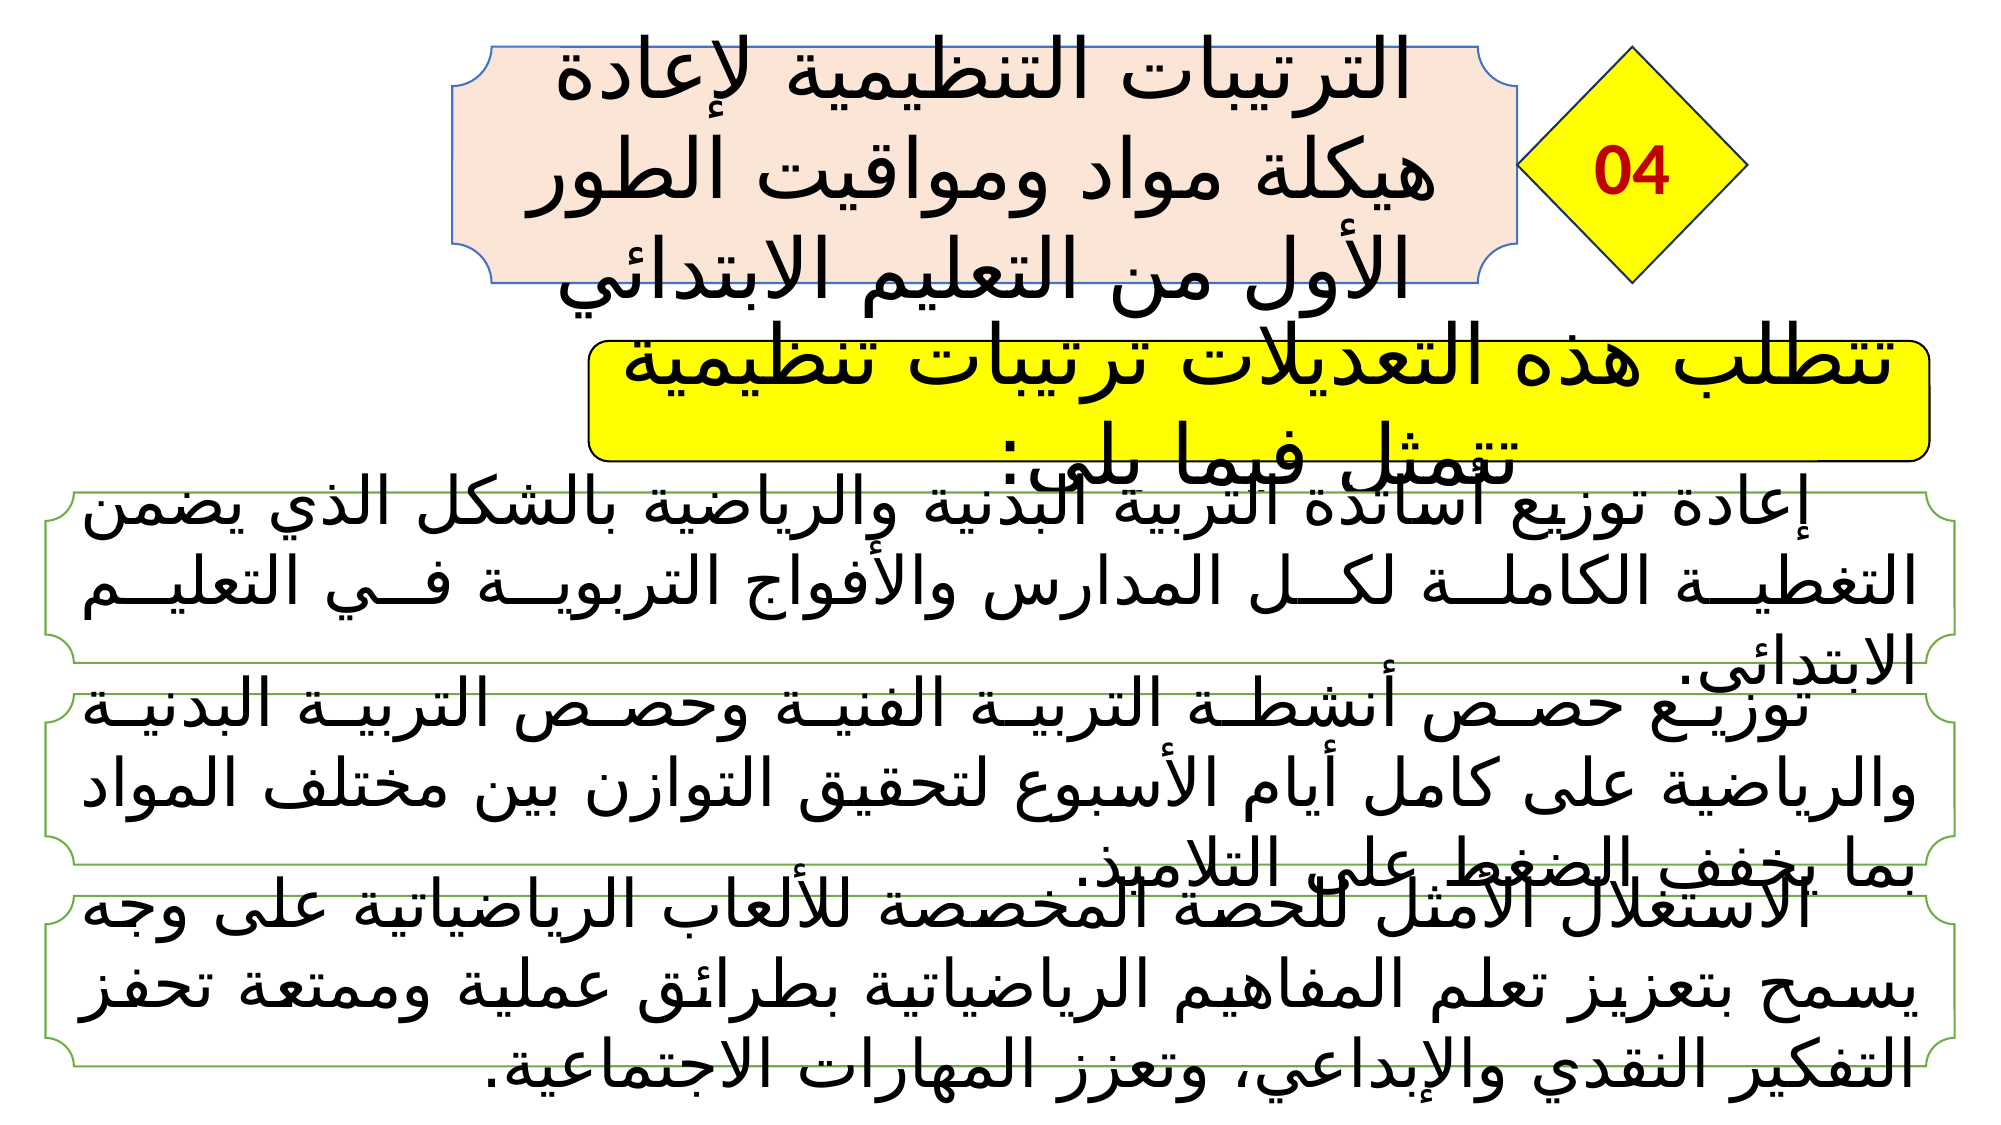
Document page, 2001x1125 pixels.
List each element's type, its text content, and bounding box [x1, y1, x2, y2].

text_box توزيع حصص أنشطة التربية الفنية وحصص التربية البدنية والرياضية على كامل أيام الأسبوع لتحقيق التوازن بين مختلف المواد بما يخفف الضغط على التلاميذ. [44, 693, 1956, 866]
text_box الاستغلال الأمثل للحصة المخصصة للألعاب الرياضياتية على وجه يسمح بتعزيز تعلم المفاهيم الرياضياتية بطرائق عملية وممتعة تحفز التفكير النقدي والإبداعي، وتعزز المهارات الاجتماعية. [44, 894, 1956, 1068]
text_box تتطلب هذه التعديلات ترتيبات تنظيمية تتمثل فيما يلي: [587, 339, 1931, 463]
text_box إعادة توزيع أساتذة التربية البدنية والرياضية بالشكل الذي يضمن التغطية الكاملة لكل المدارس والأفواج التربوية في التعليم الابتدائي. [44, 491, 1956, 664]
text_box الترتيبات التنظيمية لإعادة هيكلة مواد ومواقيت الطور الأول من التعليم الابتدائي [451, 45, 1519, 285]
text_box 04 [1515, 45, 1749, 285]
